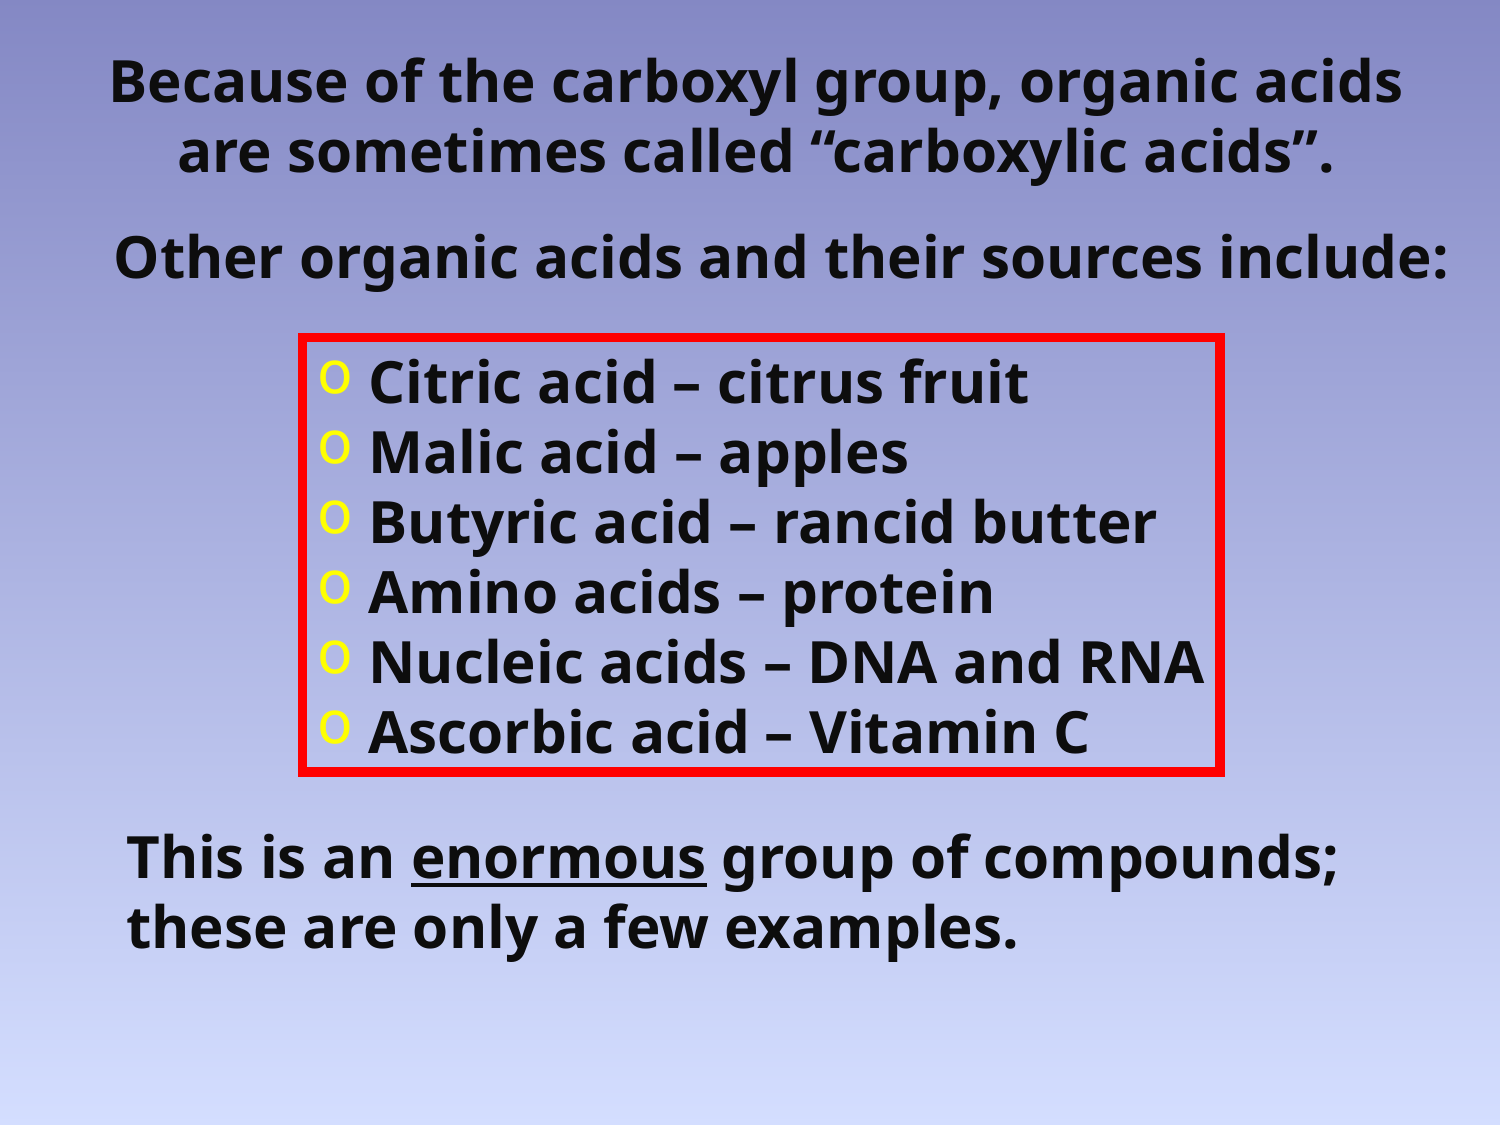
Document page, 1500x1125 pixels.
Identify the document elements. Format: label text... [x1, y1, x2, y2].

title Because of the carboxyl group, organic acids are sometimes called “carboxylic acids”. [49, 49, 1463, 188]
text_box Citric acid – citrus fruit Malic acid – apples Butyric acid – rancid butter Amino acids – protein Nucleic acids – DNA and RNA Ascorbic acid – Vitamin C [302, 337, 1220, 773]
text_box Other organic acids and their sources include: [98, 212, 1464, 298]
text_box This is an enormous group of compounds; these are only a few examples. [111, 812, 1369, 968]
